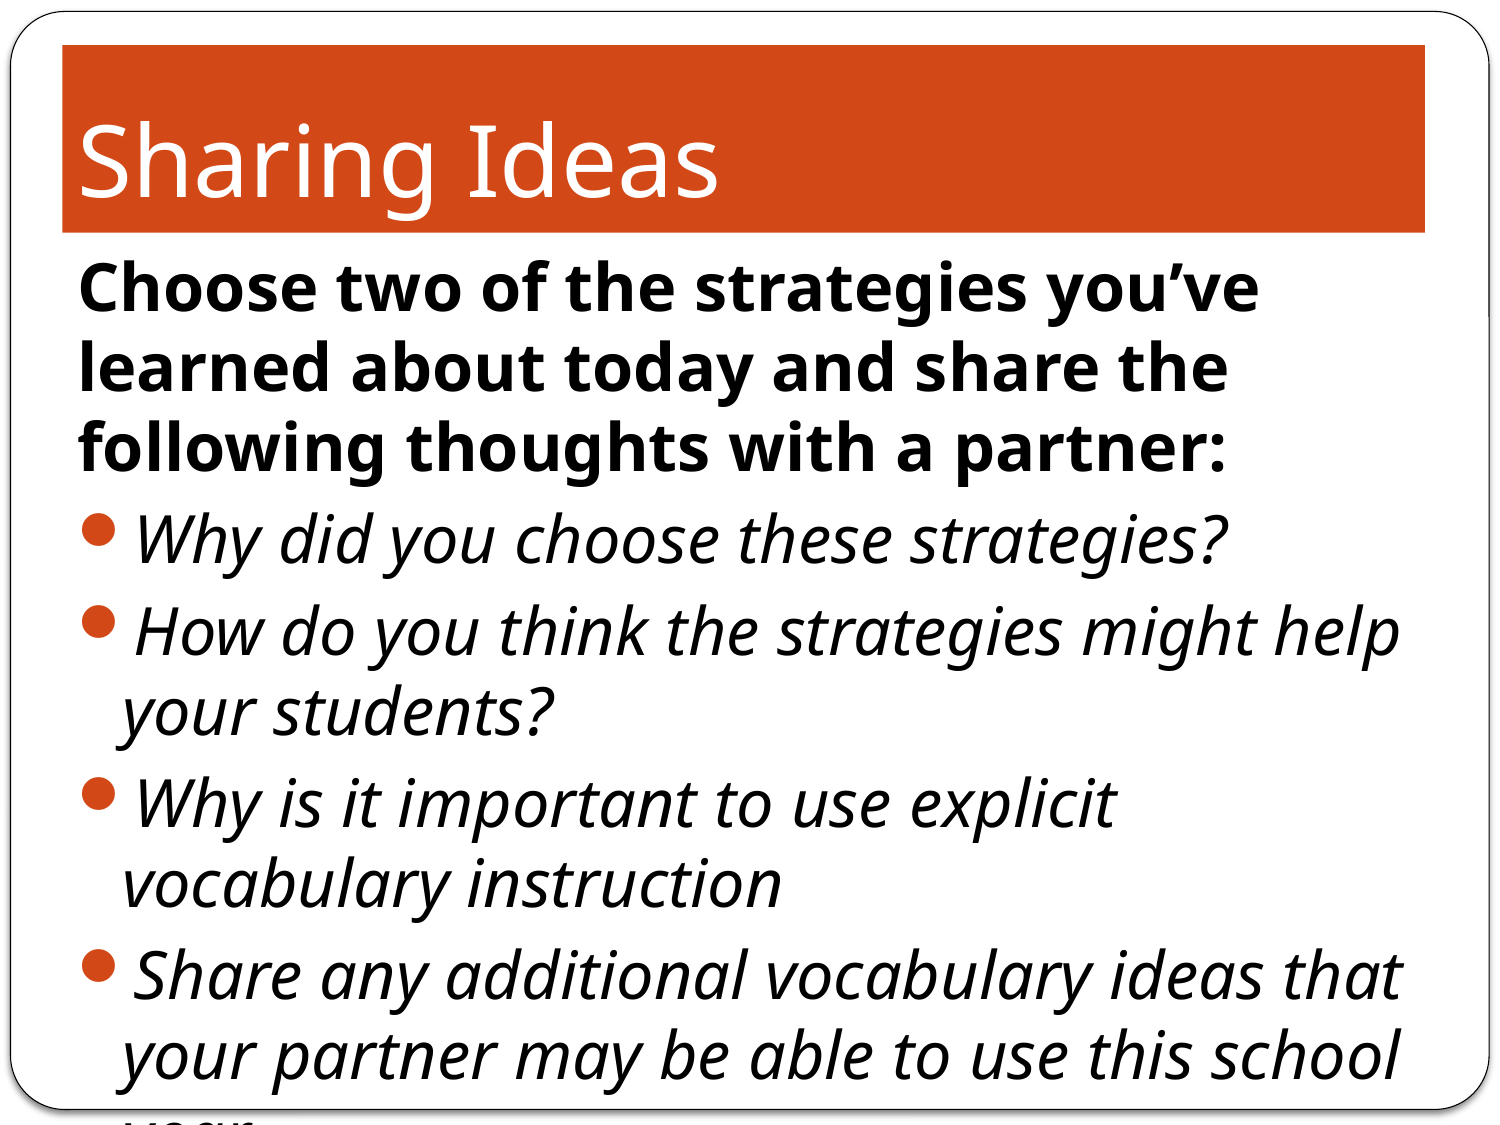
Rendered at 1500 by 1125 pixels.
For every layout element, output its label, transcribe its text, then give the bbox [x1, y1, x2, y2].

title Sharing Ideas [62, 45, 1425, 233]
list Choose two of the strategies you’ve learned about today and share the following thoughts with a partner: Why did you choose these strategies? How do you think the strategies might help your students? Why is it important to use explicit vocabulary instruction Share any additional vocabulary ideas that your partner may be able to use this school year [62, 237, 1425, 988]
